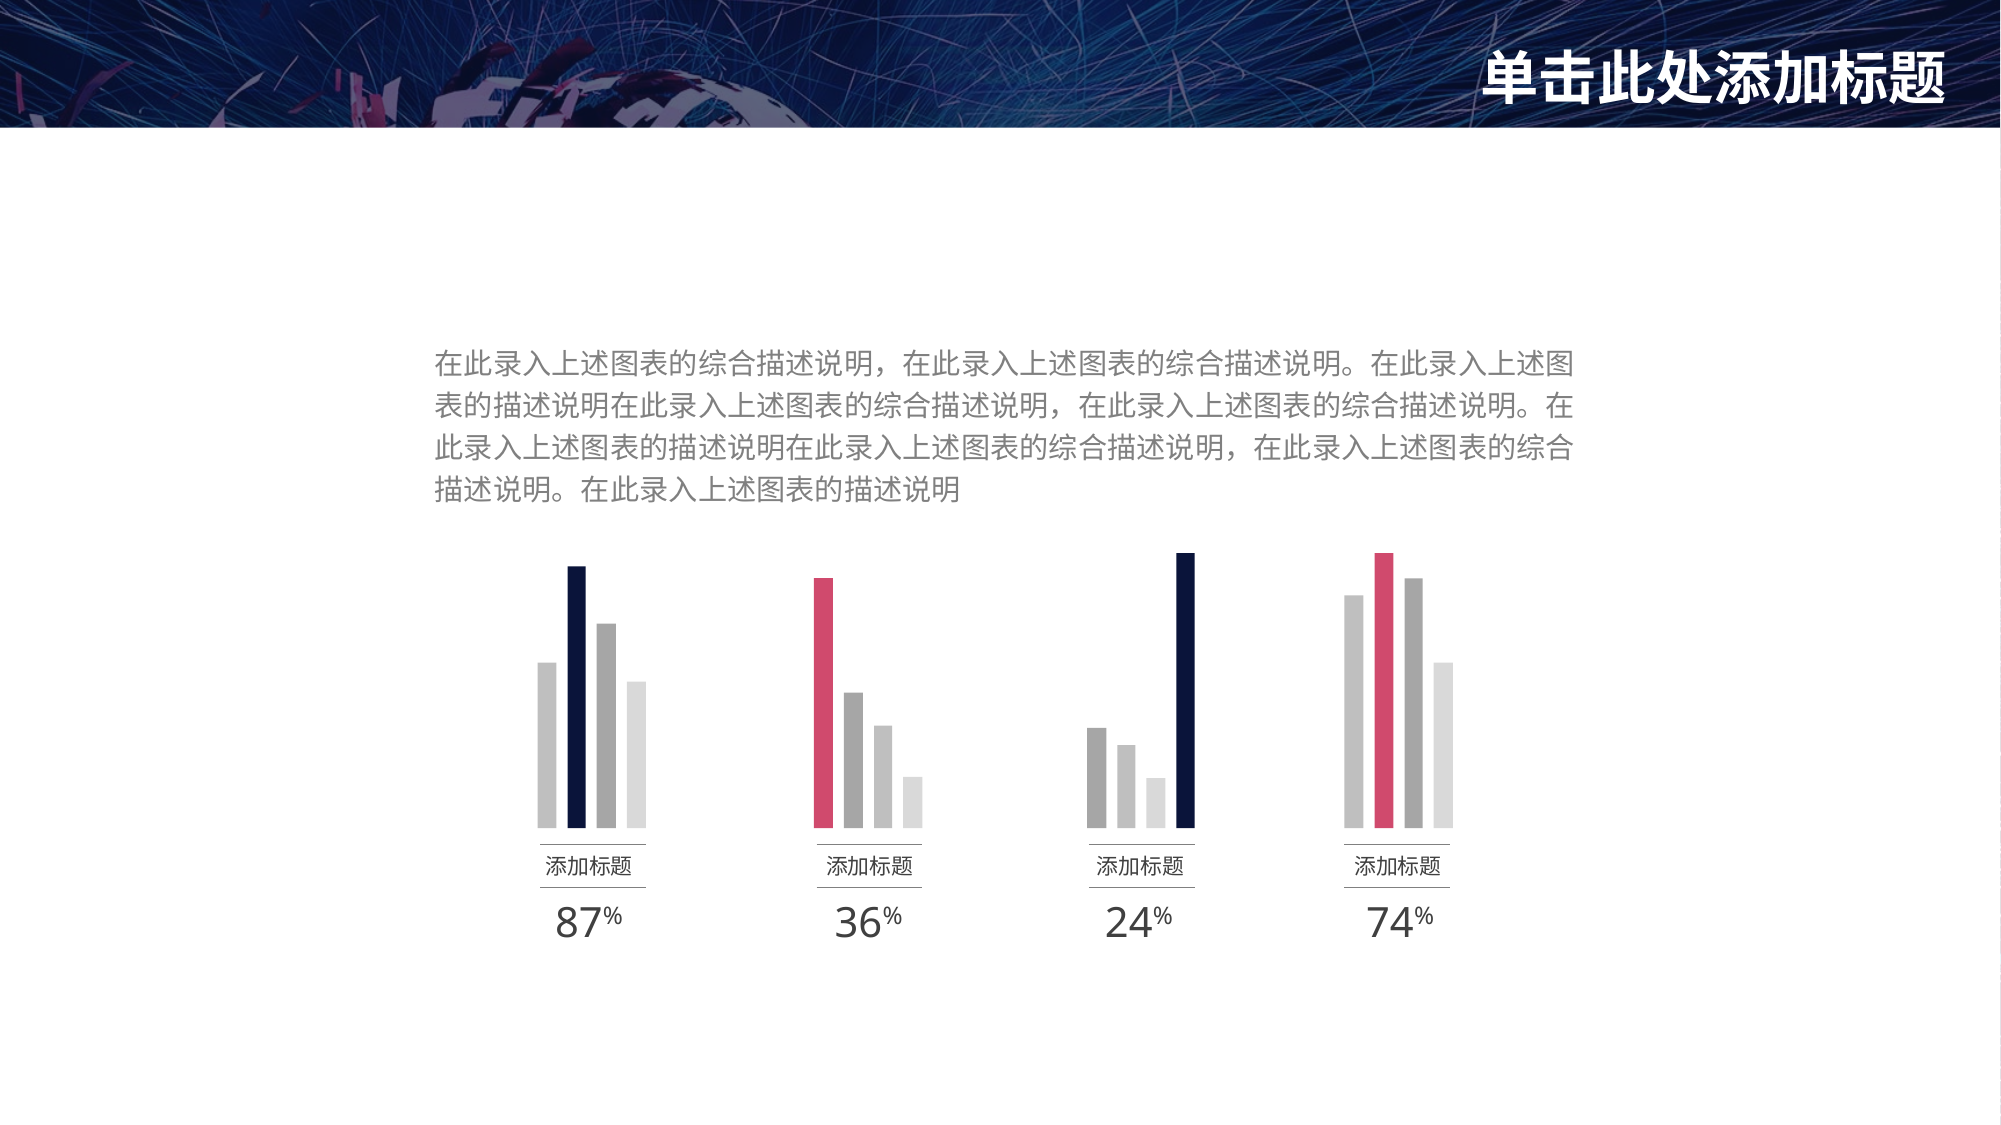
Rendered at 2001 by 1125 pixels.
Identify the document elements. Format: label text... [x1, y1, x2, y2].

text_box [1176, 553, 1195, 829]
text_box 36% [819, 888, 946, 954]
text_box [1433, 662, 1453, 829]
text_box 添加标题 [1338, 845, 1458, 887]
text_box [1117, 745, 1136, 829]
text_box [1404, 578, 1423, 829]
text_box [903, 776, 923, 829]
text_box [1344, 595, 1364, 829]
text_box [1146, 778, 1166, 829]
text_box [567, 566, 586, 829]
text_box 87% [540, 888, 671, 954]
text_box 74% [1351, 888, 1473, 954]
text_box 添加标题 [782, 845, 957, 887]
text_box [596, 623, 616, 829]
text_box 添加标题 [508, 845, 671, 887]
text_box [813, 578, 833, 829]
text_box 24% [1090, 888, 1207, 954]
text_box [843, 692, 863, 829]
text_box 添加标题 [1075, 845, 1206, 887]
text_box [626, 681, 646, 829]
text_box [1087, 727, 1107, 829]
title 单击此处添加标题 [236, 33, 1962, 128]
text_box [1374, 553, 1394, 829]
text_box [537, 662, 557, 829]
text_box 在此录入上述图表的综合描述说明，在此录入上述图表的综合描述说明。在此录入上述图表的描述说明在此录入上述图表的综合描述说明，在此录入上述图表的综合描述说明。在此录入上述图表的描述说明在此录入上述图表的综合描述说明，在此录入上述图表的综合描述说明。在此录入上述图表的描述说明 [420, 330, 1595, 598]
text_box [874, 725, 893, 829]
